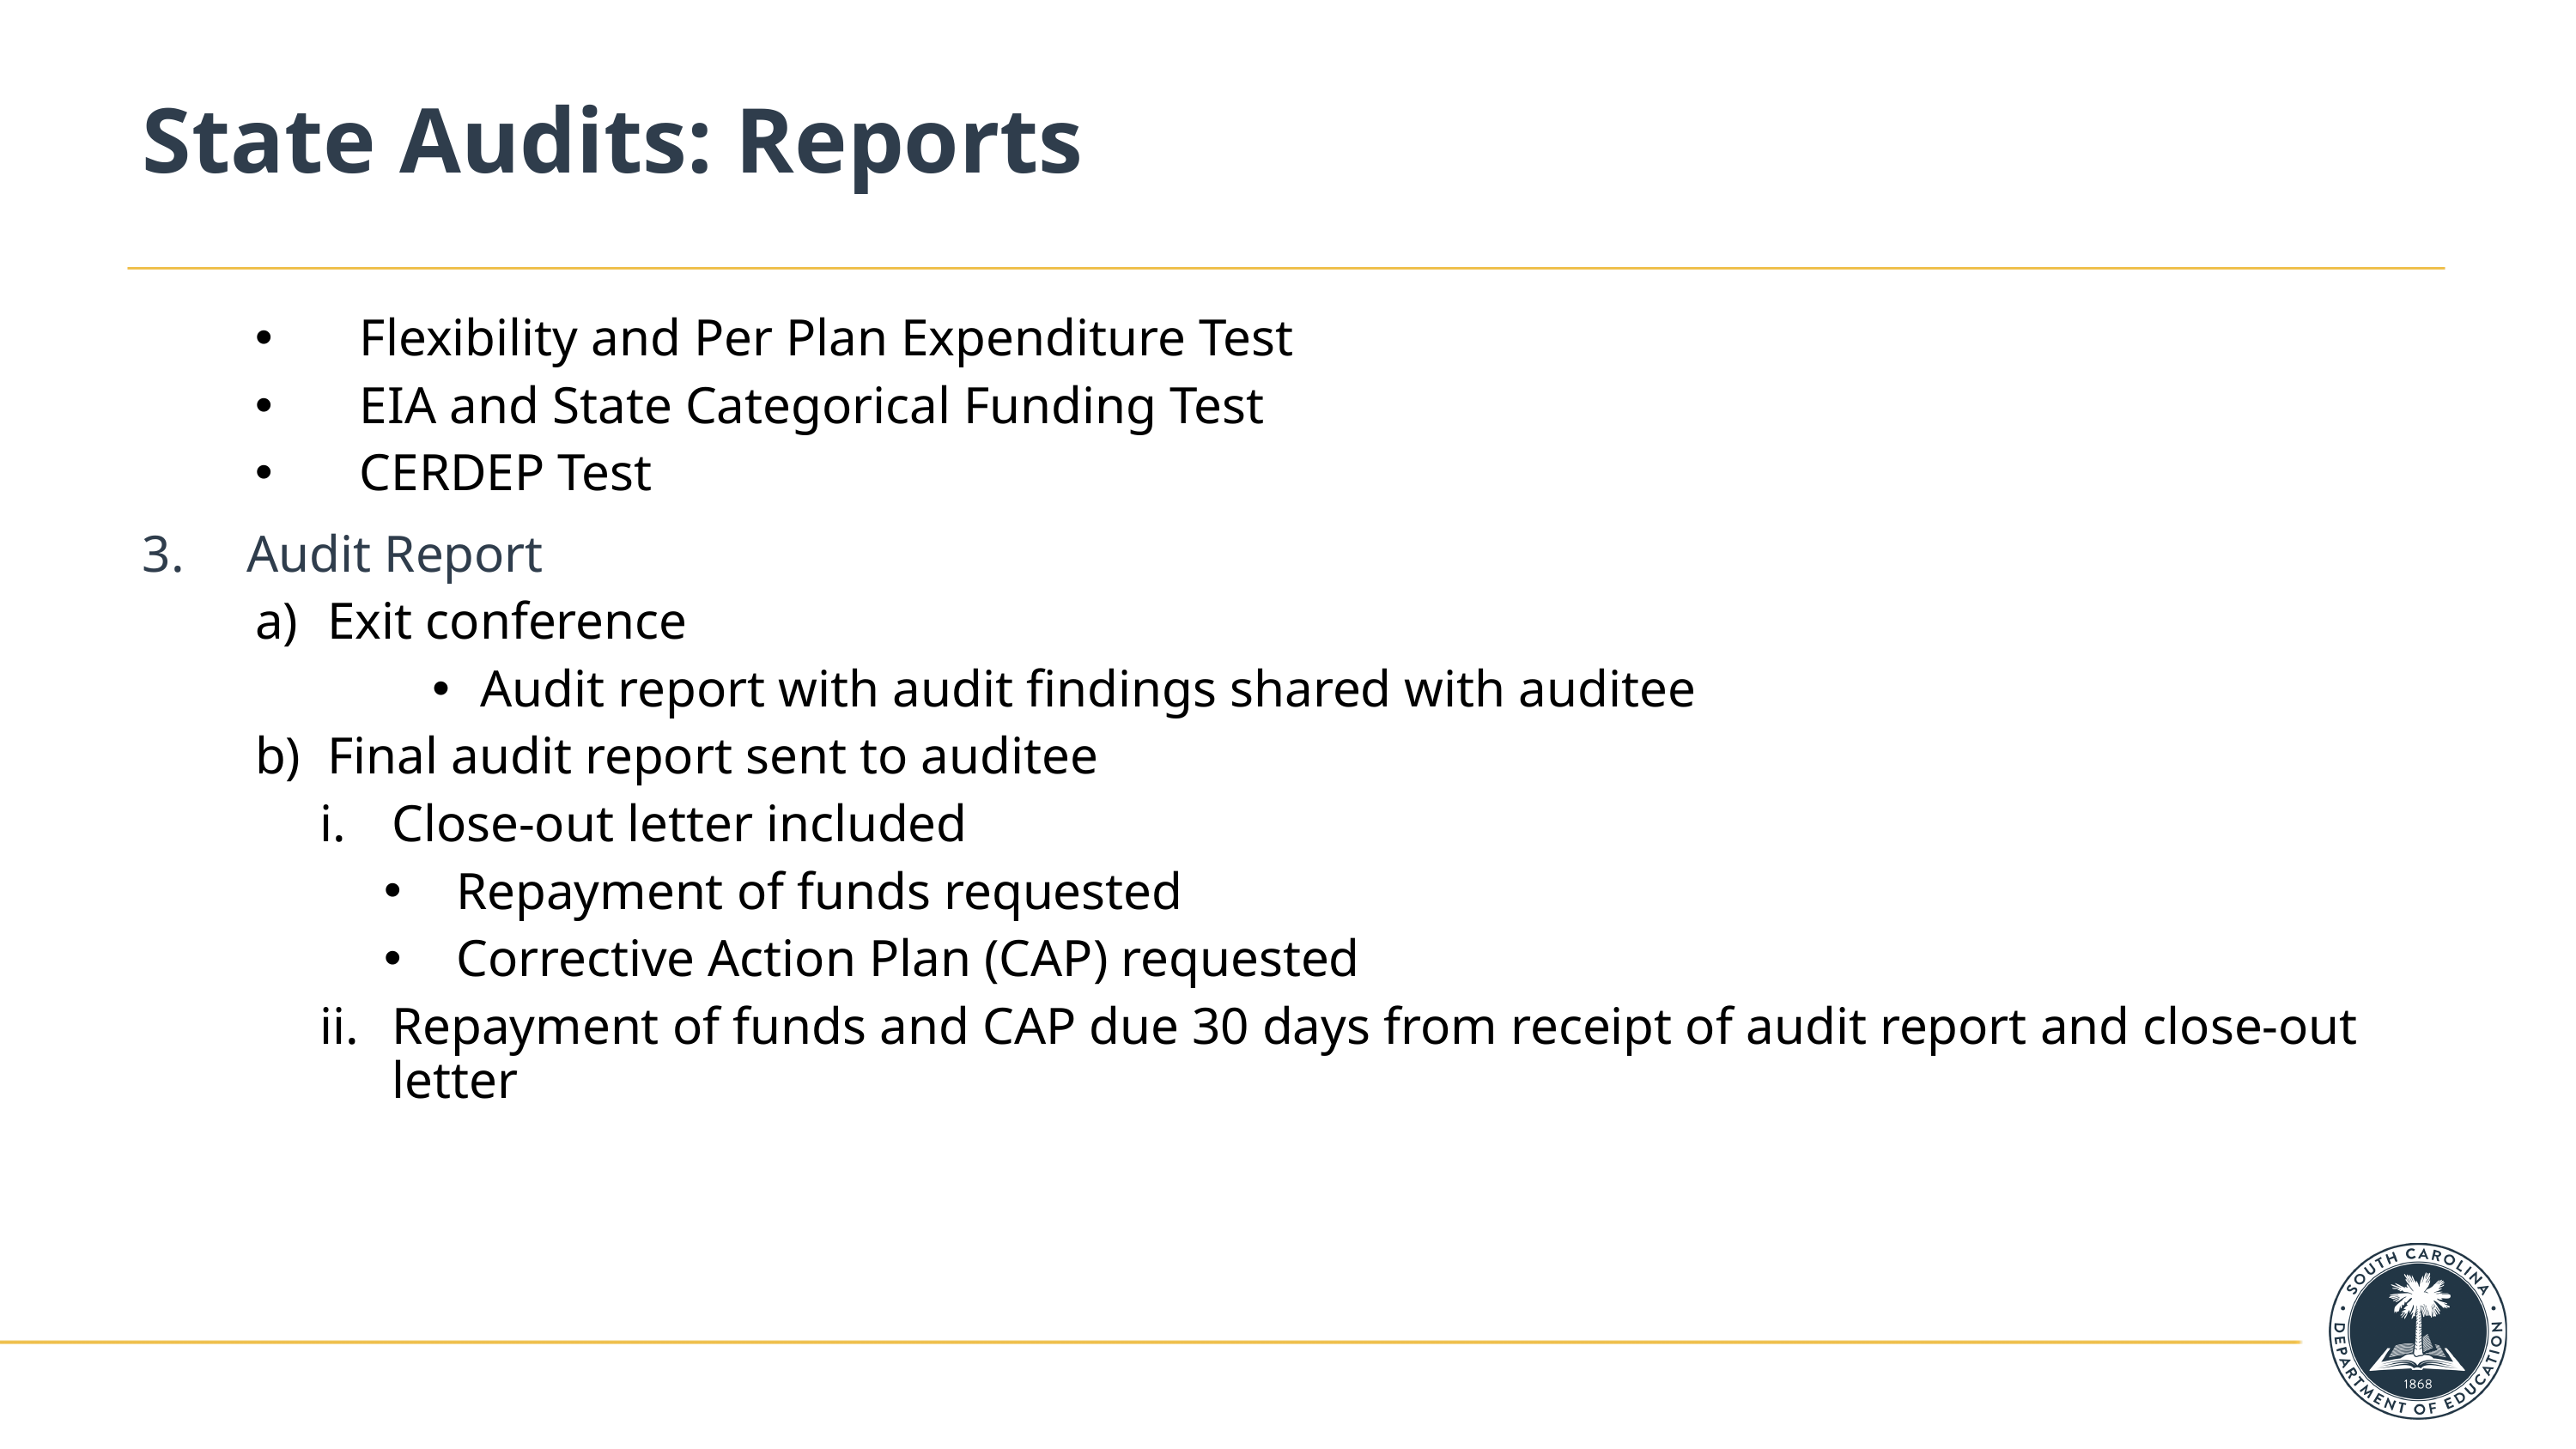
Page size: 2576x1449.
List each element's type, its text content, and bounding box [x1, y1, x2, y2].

list Flexibility and Per Plan Expenditure Test EIA and State Categorical Funding Test CERDEP Test Audit Report Exit conference Audit report with audit findings shared with auditee Final audit report sent to auditee Close-out letter included Repayment of funds requested Corrective Action Plan (CAP) requested Repayment of funds and CAP due 30 days from receipt of audit report and close-out letter [129, 306, 2447, 1149]
title State Audits: Reports [129, 76, 2447, 232]
picture [2329, 1243, 2507, 1420]
